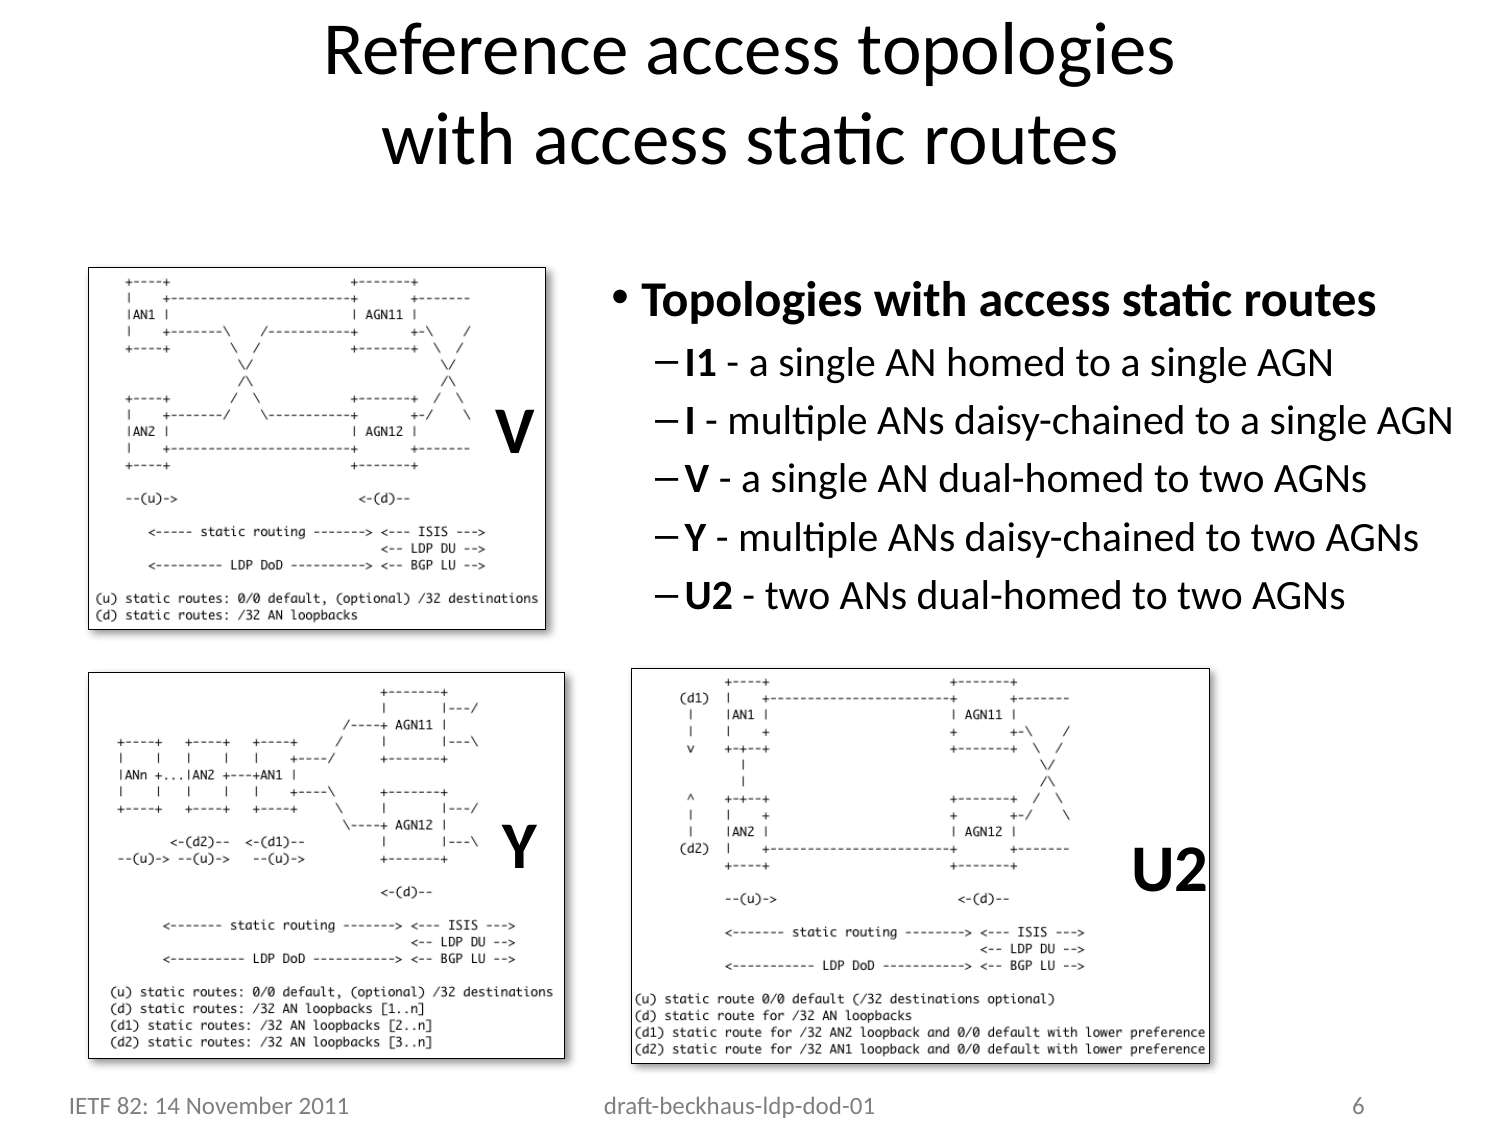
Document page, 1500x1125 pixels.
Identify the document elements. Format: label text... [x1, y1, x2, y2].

list Topologies with access static routes I1 - a single AN homed to a single AGN I - multiple ANs daisy-chained to a single AGN V - a single AN dual-homed to two AGNs Y - multiple ANs daisy-chained to two AGNs U2 - two ANs dual-homed to two AGNs [596, 258, 1471, 669]
title Reference access topologies with access static routes [75, 0, 1425, 183]
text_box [88, 266, 551, 630]
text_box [88, 671, 565, 1059]
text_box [631, 668, 1225, 1064]
